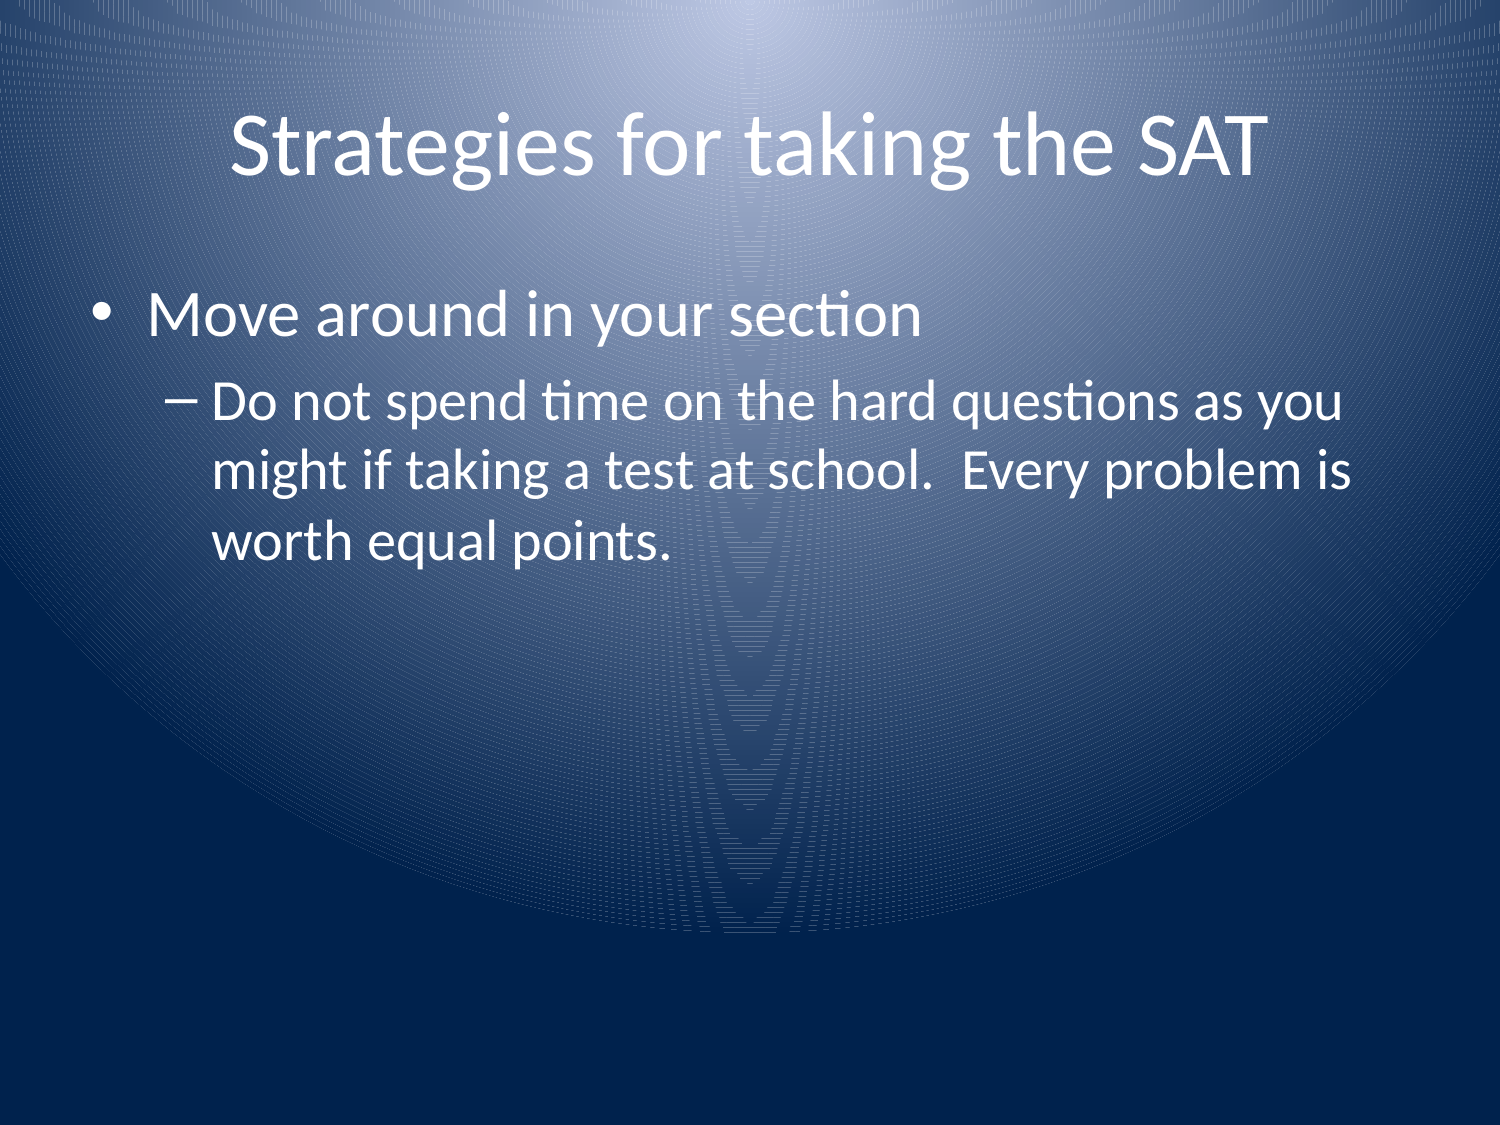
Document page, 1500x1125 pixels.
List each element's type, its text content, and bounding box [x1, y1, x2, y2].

list Move around in your section Do not spend time on the hard questions as you might if taking a test at school. Every problem is worth equal points. [75, 262, 1425, 1005]
title Strategies for taking the SAT [75, 45, 1425, 233]
